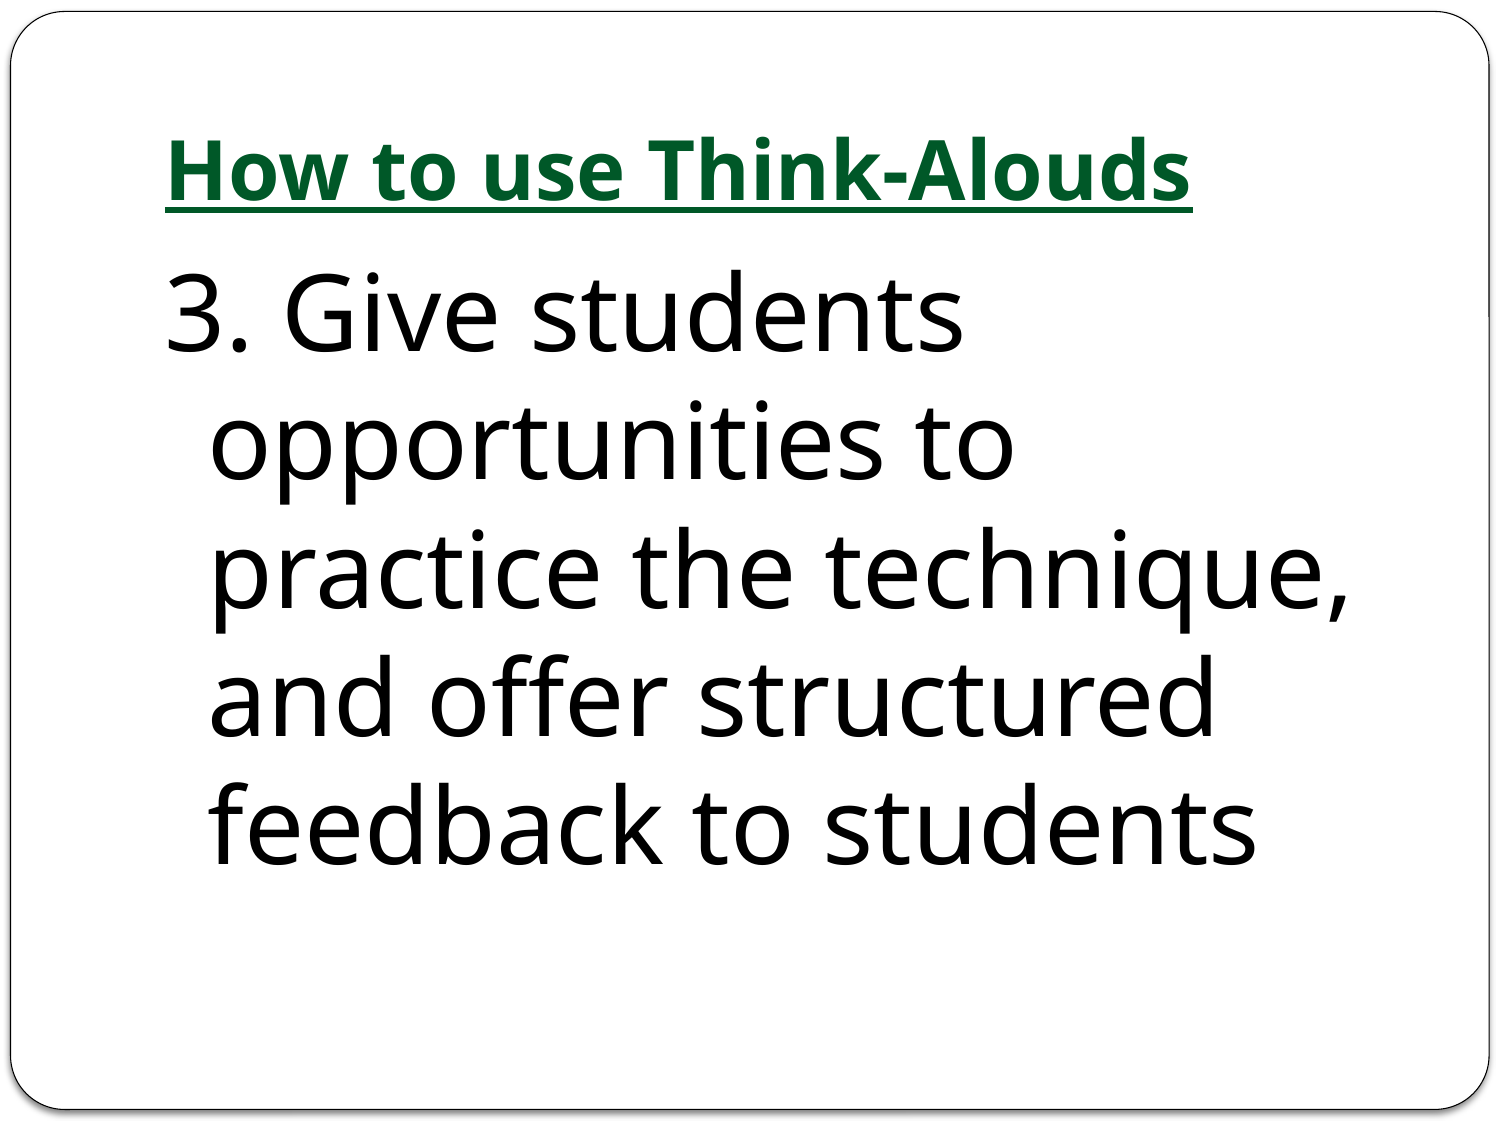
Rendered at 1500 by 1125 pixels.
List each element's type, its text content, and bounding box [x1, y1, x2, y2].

list 3. Give students opportunities to practice the technique, and offer structured feedback to students [150, 237, 1425, 988]
title How to use Think-Alouds [150, 45, 1425, 233]
